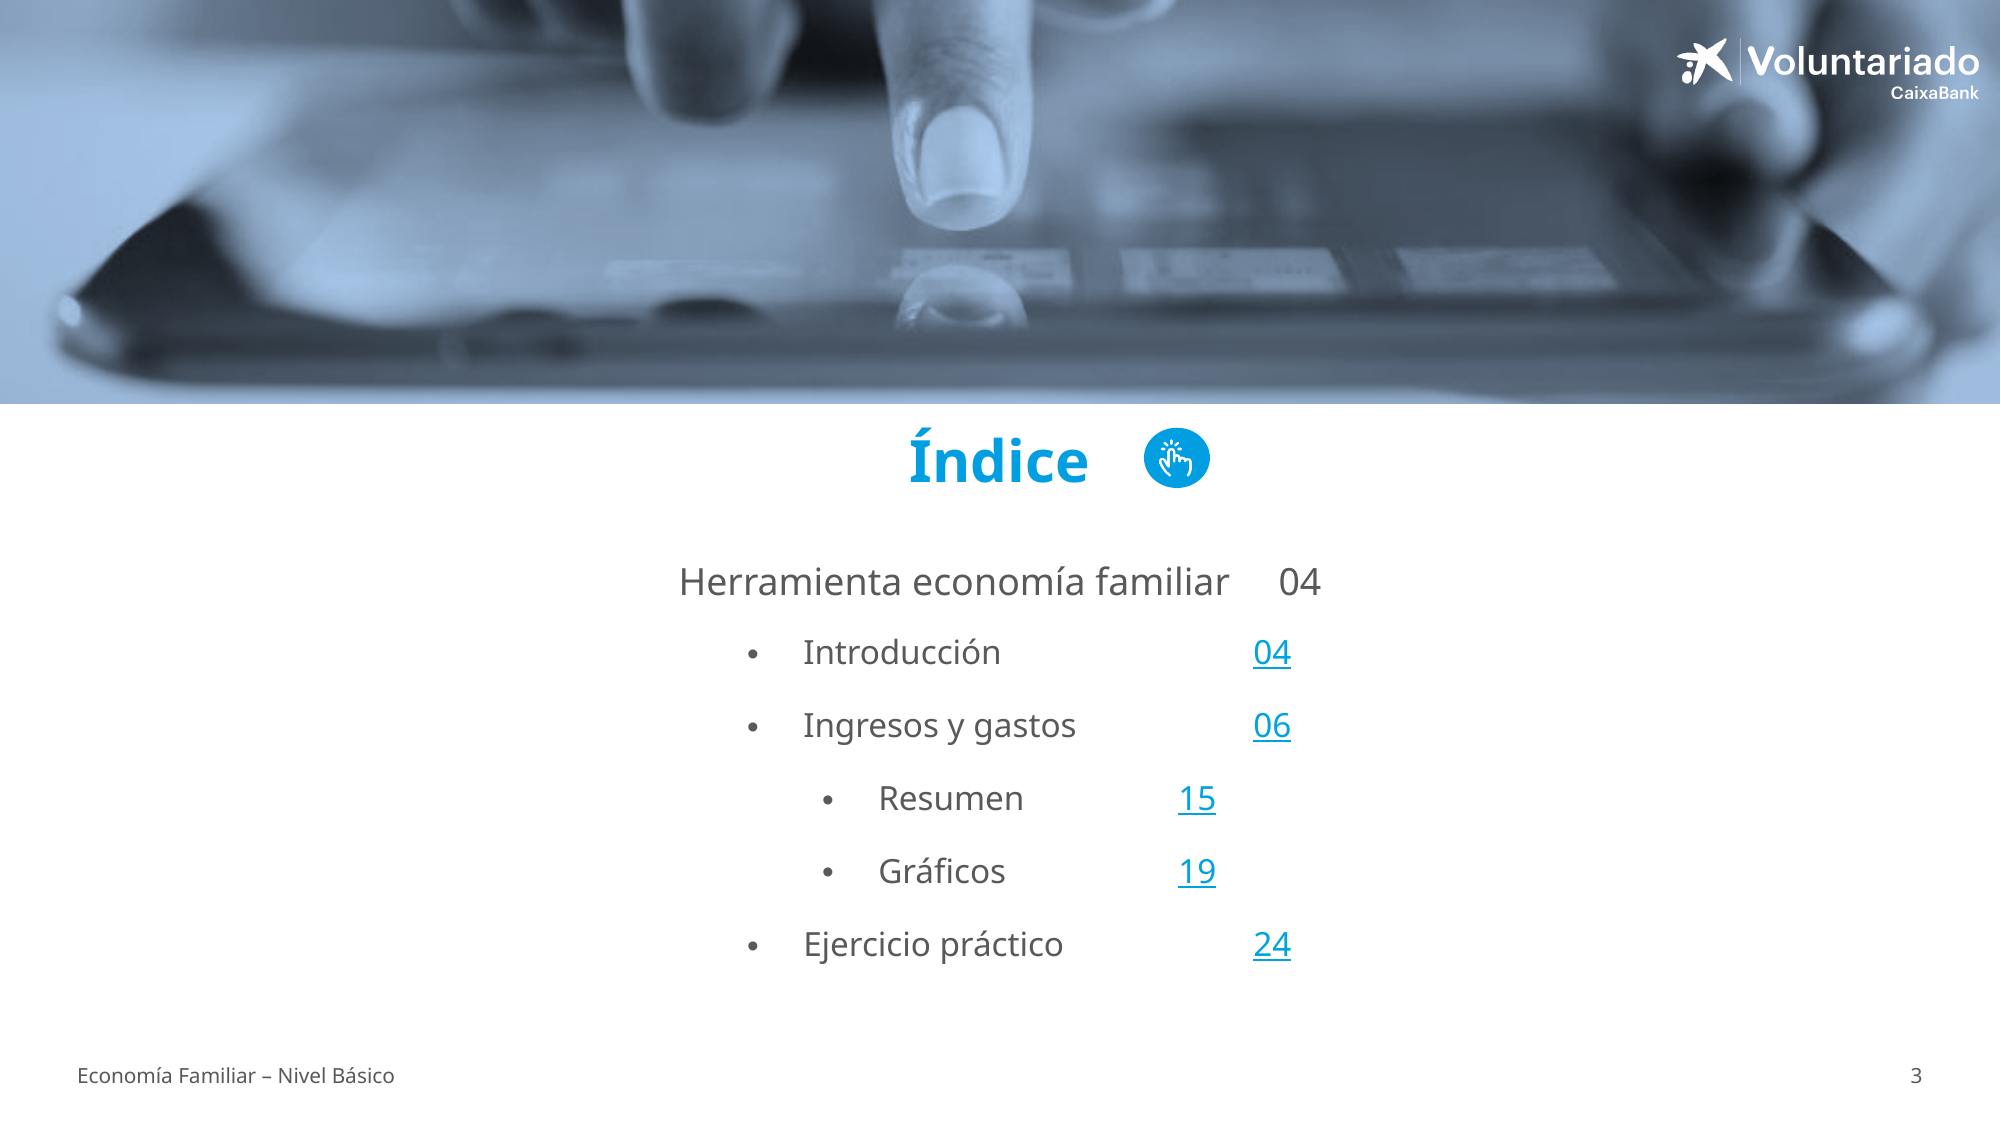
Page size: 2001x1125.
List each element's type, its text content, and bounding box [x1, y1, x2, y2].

list Herramienta economía familiar 04 Introducción 04 Ingresos y gastos 06 Resumen 15 Gráficos 19 Ejercicio práctico 24 [171, 558, 1829, 980]
picture [0, 0, 2000, 404]
title Índice [531, 423, 1469, 517]
